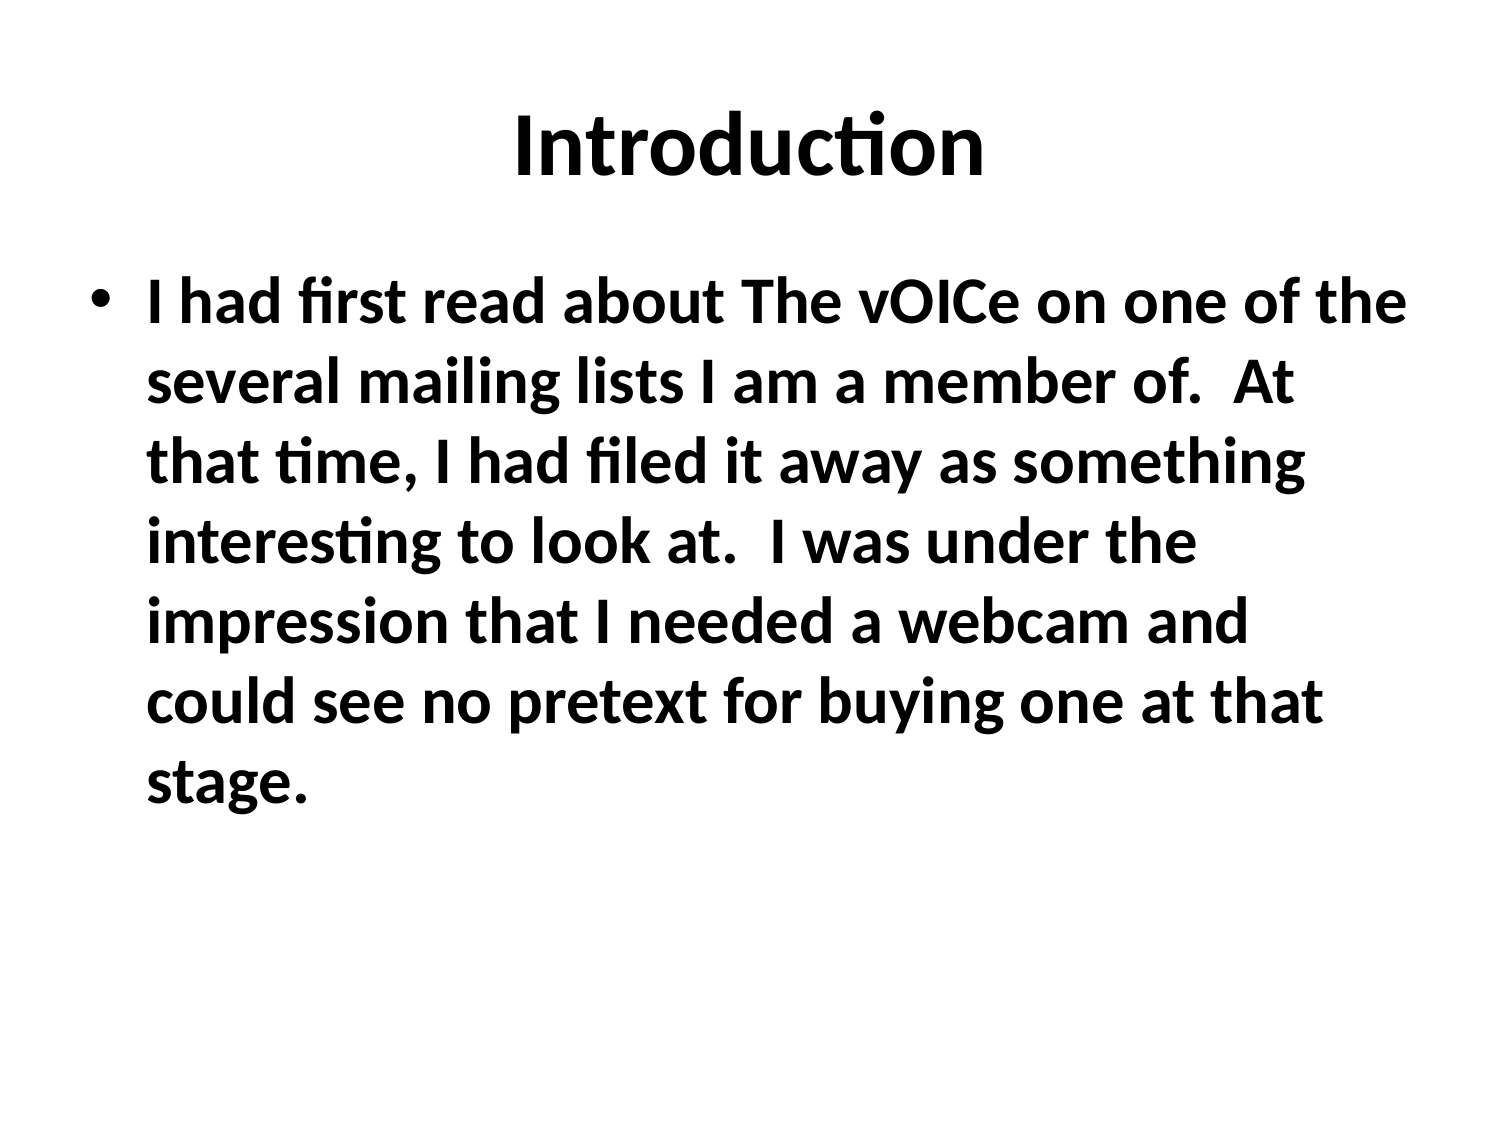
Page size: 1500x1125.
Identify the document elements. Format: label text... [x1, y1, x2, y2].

text_box I had first read about The vOICe on one of the several mailing lists I am a member of. At that time, I had filed it away as something interesting to look at. I was under the impression that I needed a webcam and could see no pretext for buying one at that stage. [74, 249, 1425, 993]
text_box Introduction [74, 45, 1425, 233]
